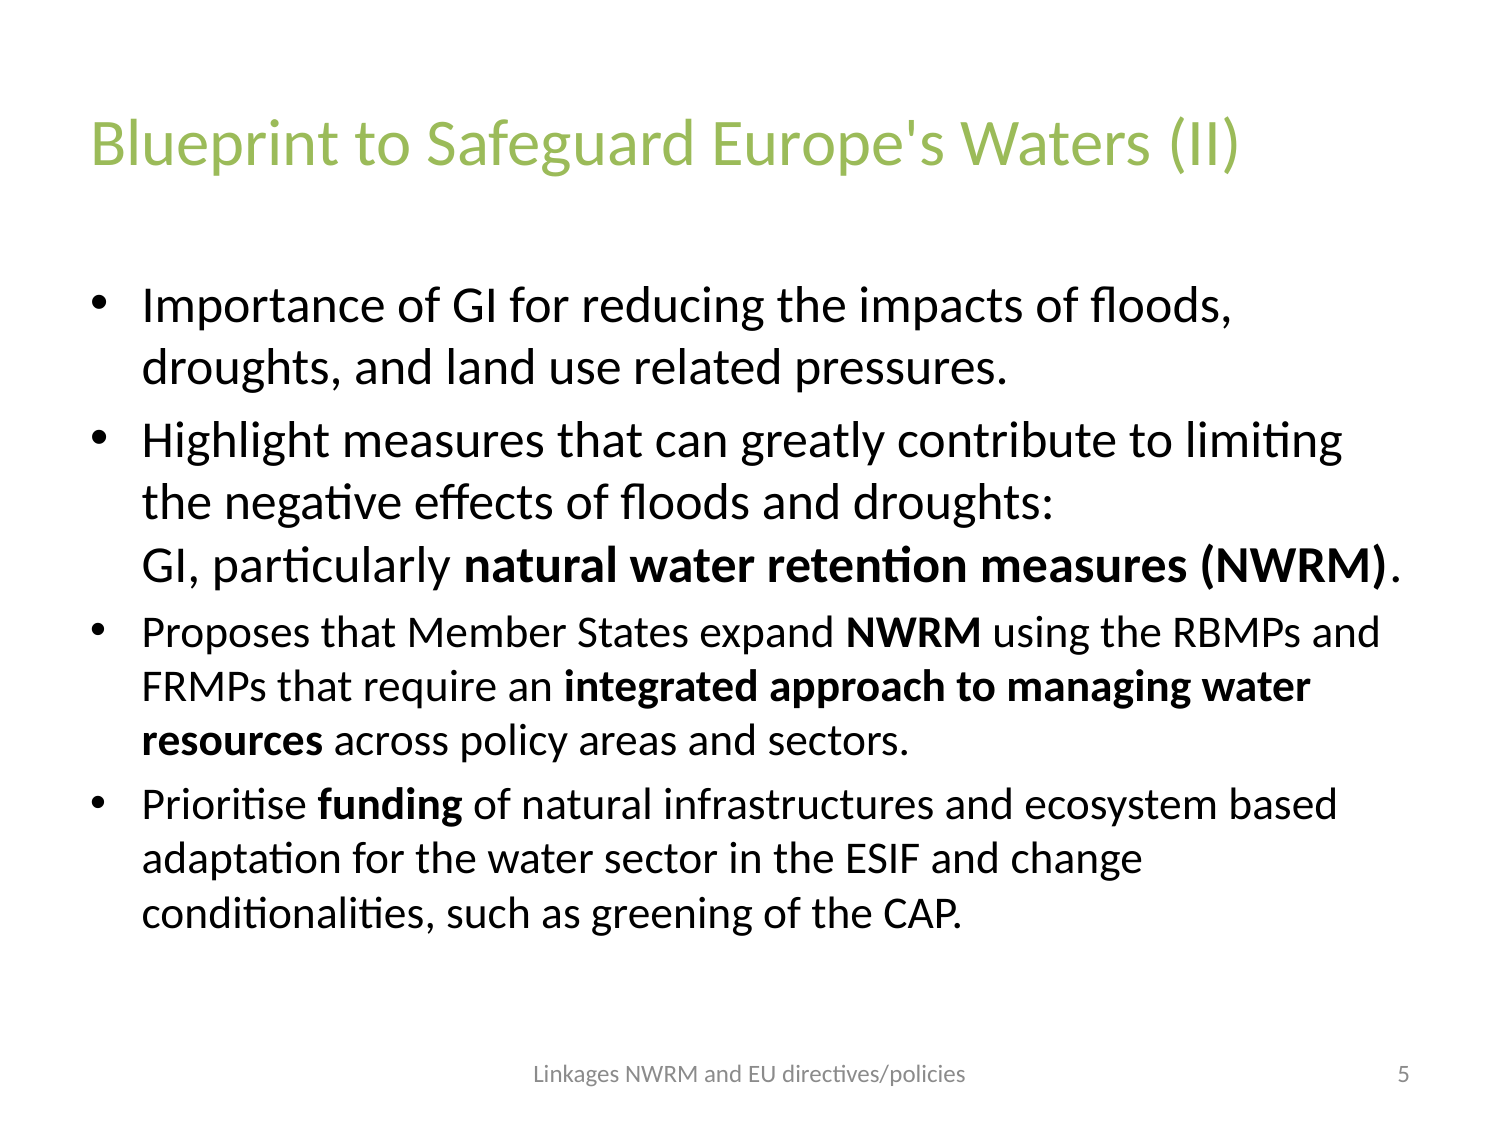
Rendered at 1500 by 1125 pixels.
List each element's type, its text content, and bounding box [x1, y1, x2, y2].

slide_number 5 [1074, 1042, 1425, 1103]
list Importance of GI for reducing the impacts of floods, droughts, and land use related pressures. Highlight measures that can greatly contribute to limiting the negative effects of floods and droughts: GI, particularly natural water retention measures (NWRM). Proposes that Member States expand NWRM using the RBMPs and FRMPs that require an integrated approach to managing water resources across policy areas and sectors. Prioritise funding of natural infrastructures and ecosystem based adaptation for the water sector in the ESIF and change conditionalities, such as greening of the CAP. [75, 262, 1425, 1005]
footer Linkages NWRM and EU directives/policies [512, 1042, 988, 1103]
title Blueprint to Safeguard Europe's Waters (II) [75, 45, 1425, 233]
